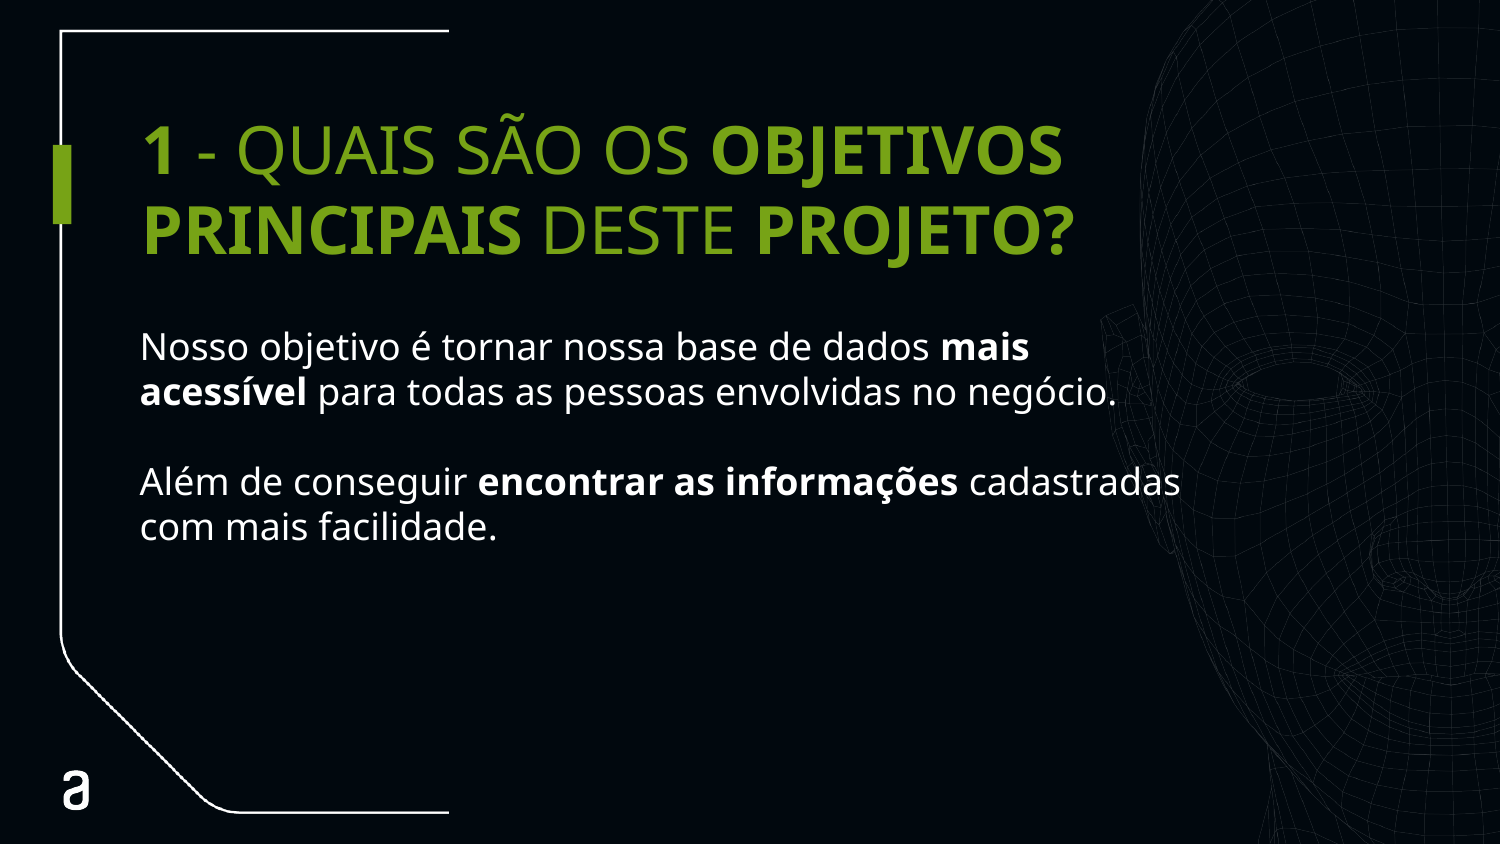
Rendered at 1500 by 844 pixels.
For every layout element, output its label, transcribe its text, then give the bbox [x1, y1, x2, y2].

title 1 - QUAIS SÃO OS OBJETIVOS PRINCIPAIS DESTE PROJETO? [141, 92, 1201, 283]
picture [1100, 0, 1500, 844]
text_box Nosso objetivo é tornar nossa base de dados mais acessível para todas as pessoas envolvidas no negócio. Além de conseguir encontrar as informações cadastradas com mais facilidade. [124, 315, 1218, 556]
picture [52, 29, 449, 814]
